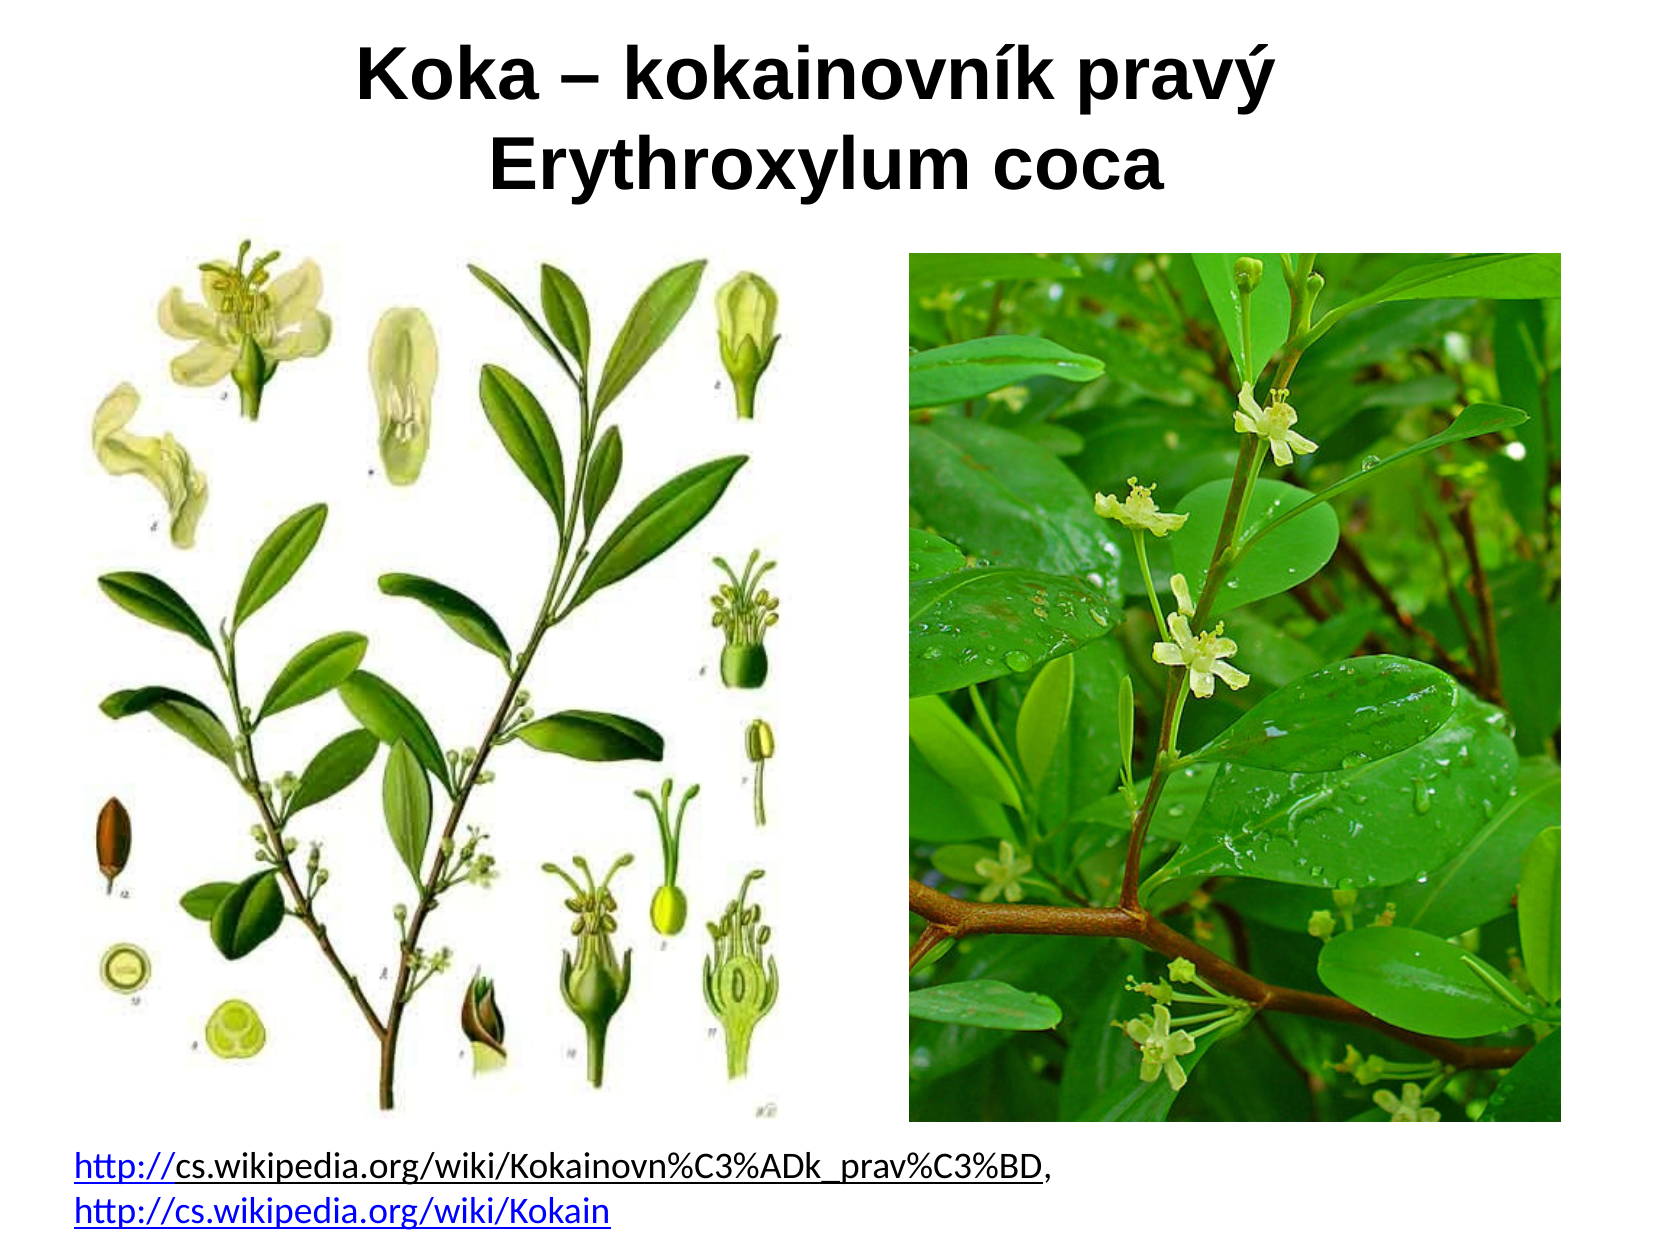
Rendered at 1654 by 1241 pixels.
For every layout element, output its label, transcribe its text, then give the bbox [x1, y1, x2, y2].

picture [909, 253, 1561, 1123]
title Koka – kokainovník pravý Erythroxylum coca [0, 0, 1654, 231]
text_box http://cs.wikipedia.org/wiki/Kokainovn%C3%ADk_prav%C3%BD, http://cs.wikipedia.org/wiki/Kokain [58, 1134, 1595, 1239]
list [58, 218, 866, 1170]
